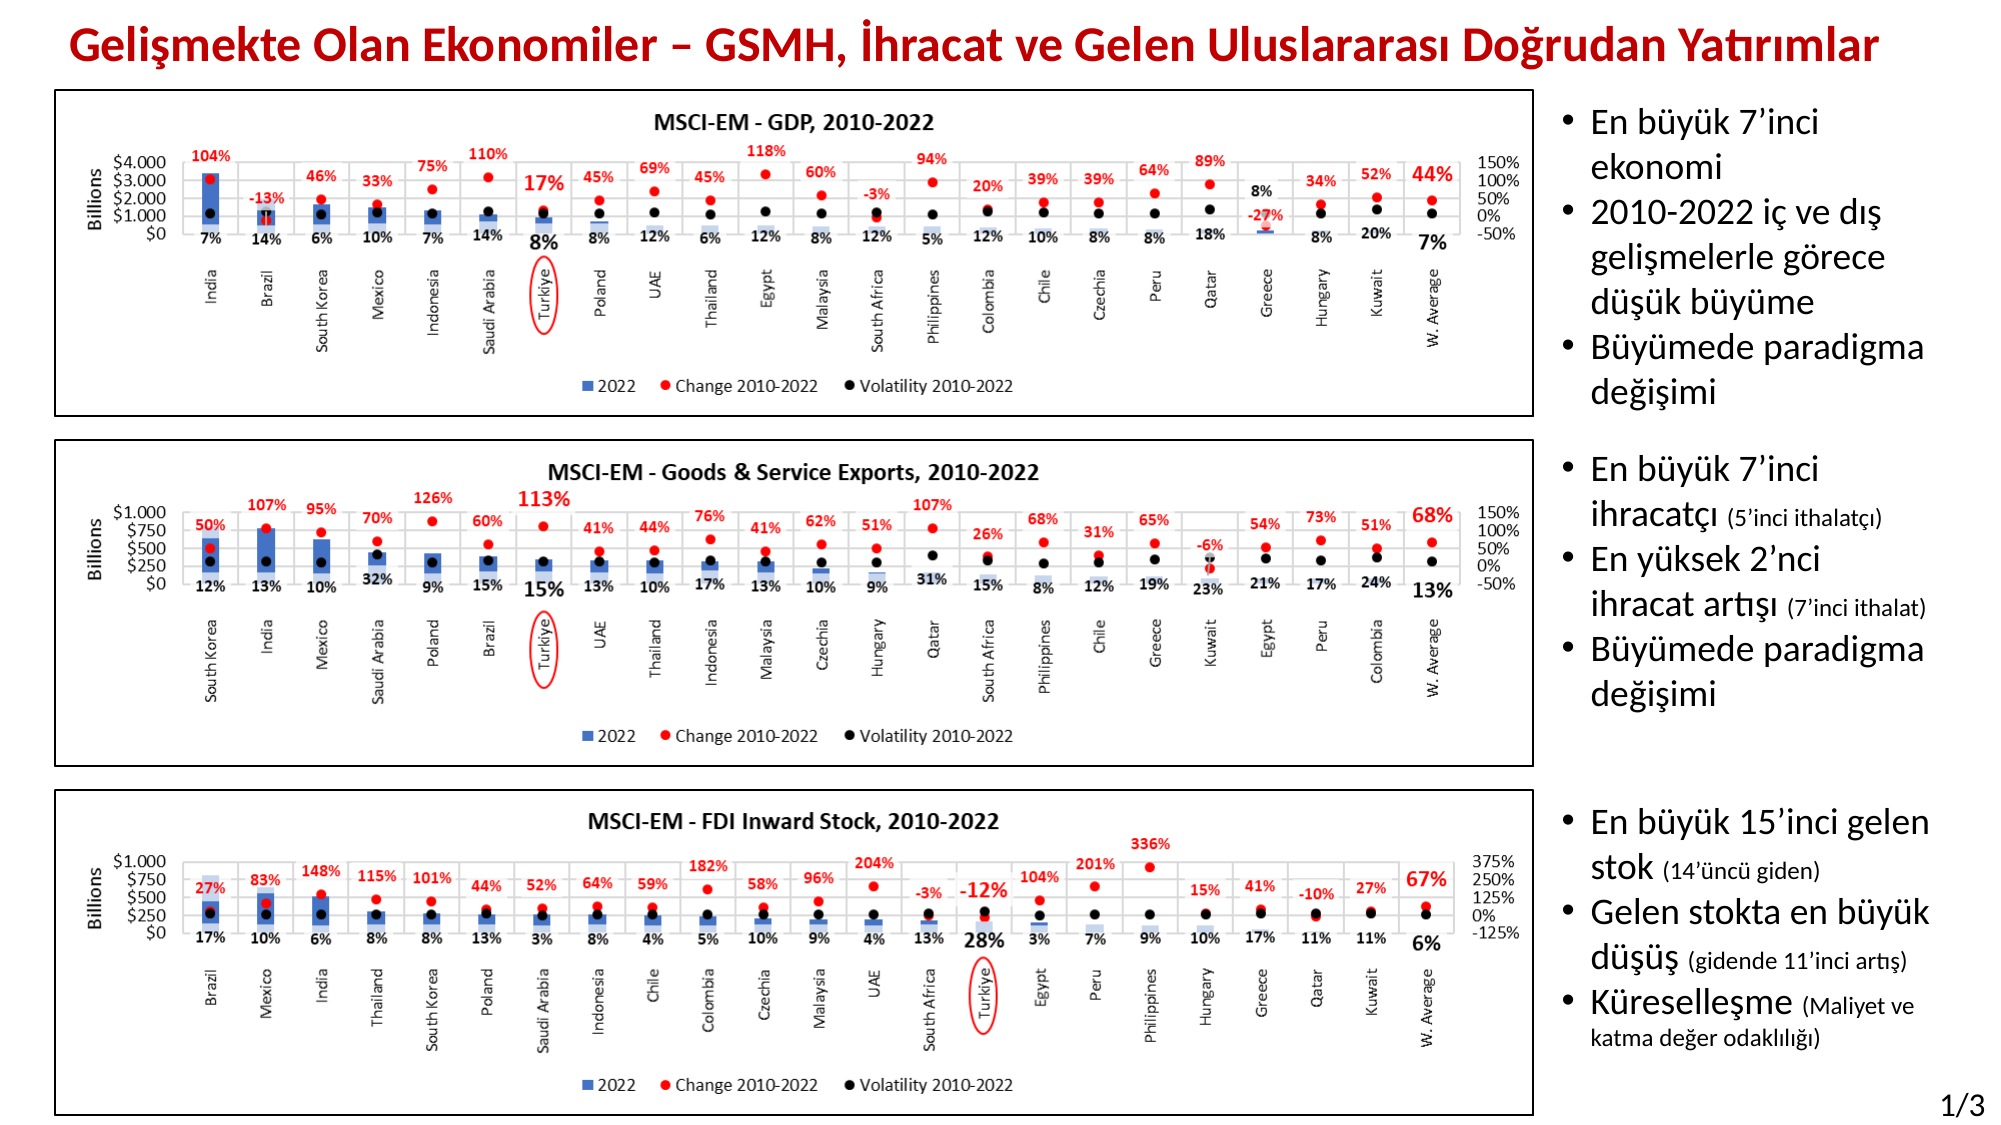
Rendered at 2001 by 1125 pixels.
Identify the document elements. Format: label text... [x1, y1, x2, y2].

picture [54, 89, 1534, 417]
picture [54, 789, 1534, 1116]
text_box En büyük 7’inci ekonomi 2010-2022 iç ve dış gelişmelerle görece düşük büyüme Büyümede paradigma değişimi [1546, 89, 1946, 420]
text_box 1/3 [1915, 1075, 2000, 1125]
text_box En büyük 15’inci gelen stok (14’üncü giden) Gelen stokta en büyük düşüş (gidende 11’inci artış) Küreselleşme (Maliyet ve katma değer odaklılığı) [1546, 789, 1946, 1060]
picture [54, 439, 1534, 767]
text_box En büyük 7’inci ihracatçı (5’inci ithalatçı) En yüksek 2’nci ihracat artışı (7’inci ithalat) Büyümede paradigma değişimi [1546, 436, 1946, 722]
text_box Gelişmekte Olan Ekonomiler – GSMH, İhracat ve Gelen Uluslararası Doğrudan Yatırımlar [54, 4, 1946, 80]
